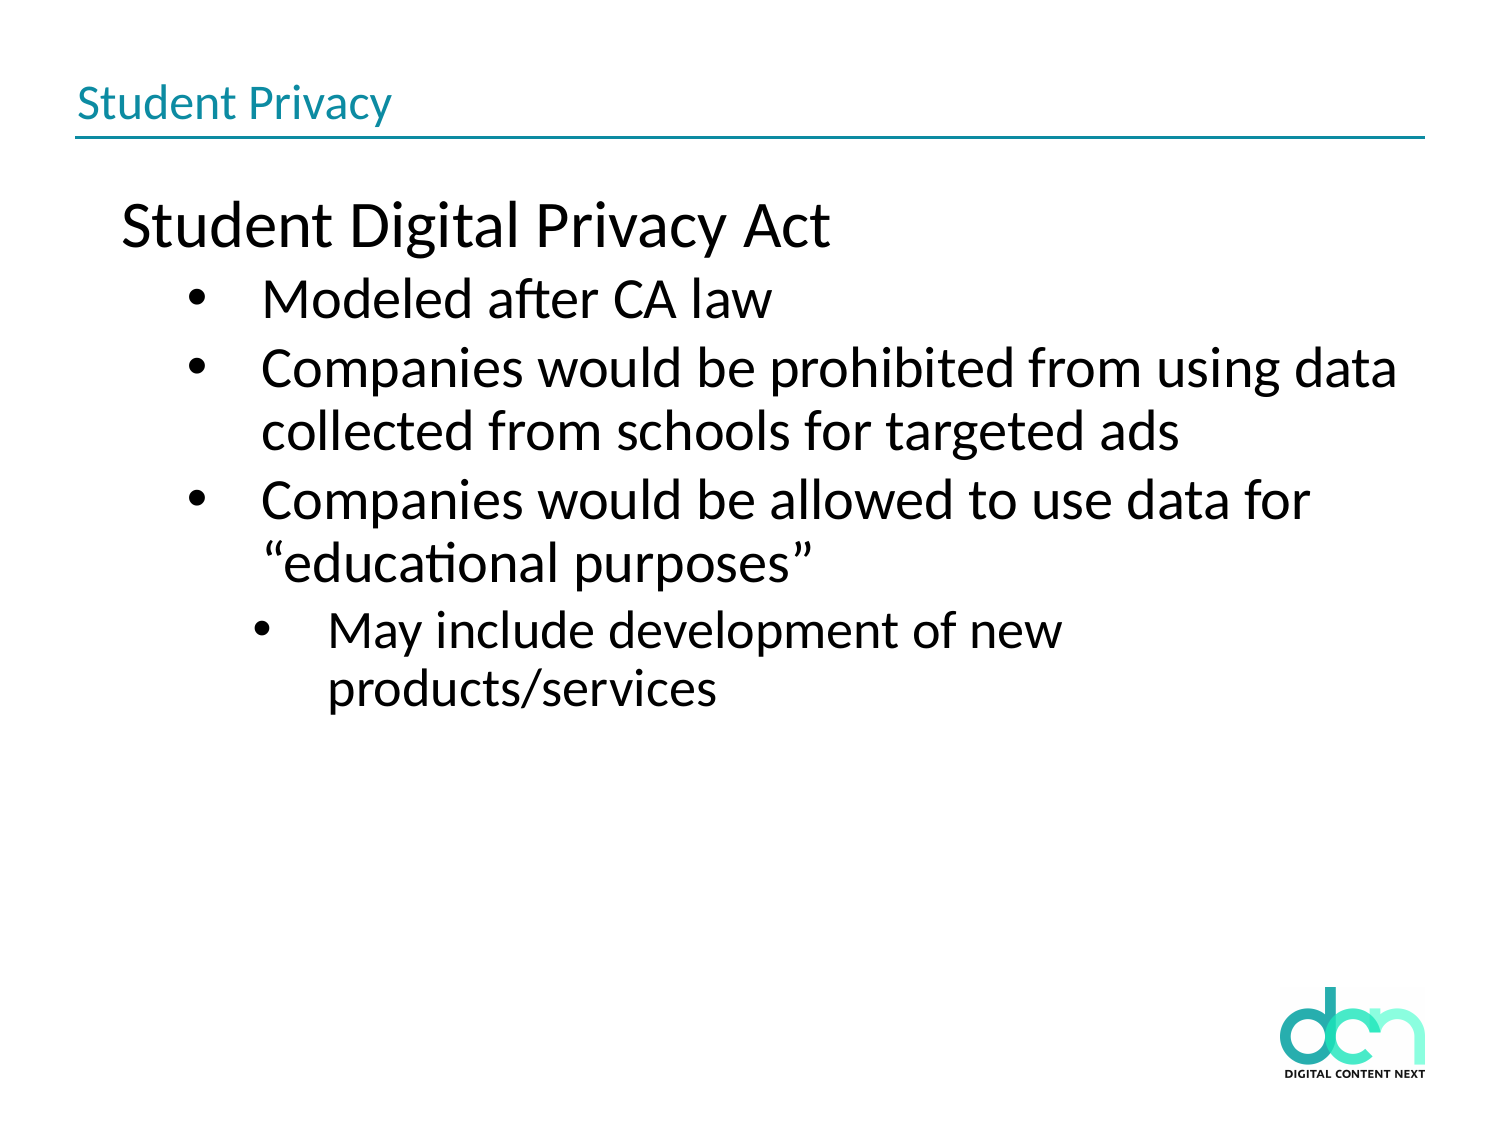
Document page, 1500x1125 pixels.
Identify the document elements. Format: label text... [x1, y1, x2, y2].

text_box Student Privacy [62, 62, 1413, 138]
list Student Digital Privacy Act Modeled after CA law Companies would be prohibited from using data collected from schools for targeted ads Companies would be allowed to use data for “educational purposes” May include development of new products/services [75, 174, 1425, 1040]
picture [1280, 1040, 1425, 1078]
